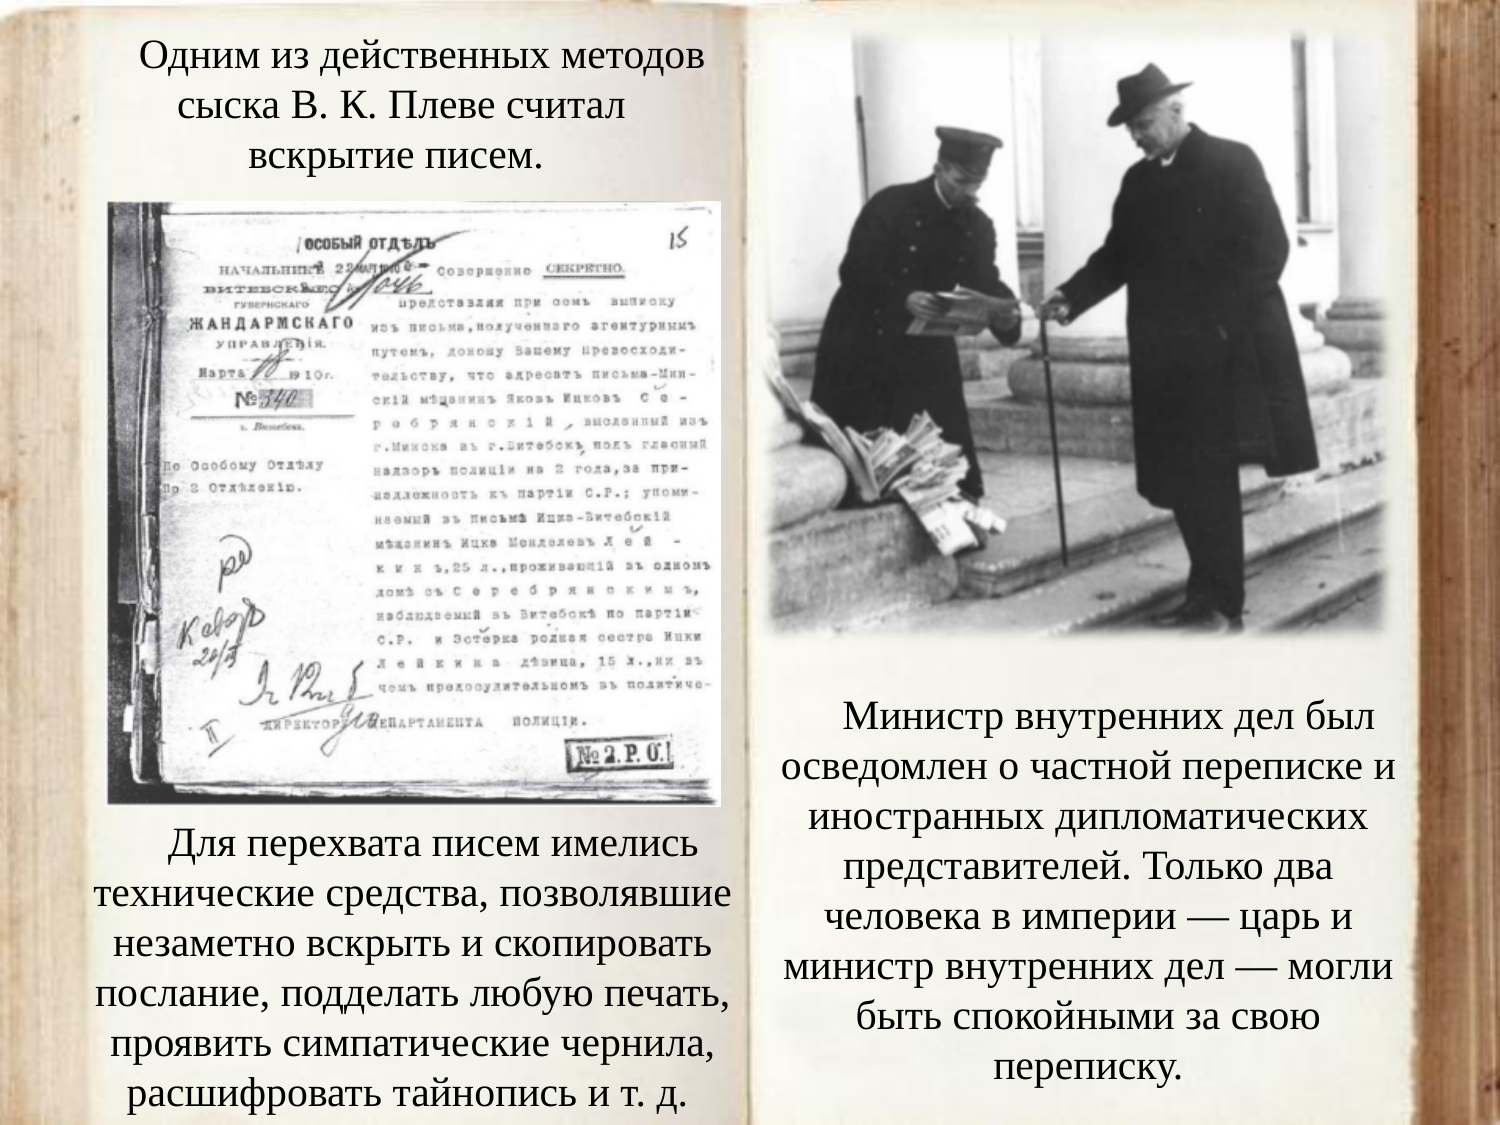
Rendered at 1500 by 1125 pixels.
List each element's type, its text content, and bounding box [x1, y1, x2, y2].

text_box Для перехвата писем имелись технические средства, позволявшие незаметно вскрыть и скопировать послание, подделать любую печать, проявить симпатические чернила, расшифровать тайнопись и т. д. [75, 806, 751, 1122]
picture [0, 0, 1500, 1125]
text_box Одним из действенных методов сыска В. К. Плеве считал вскрытие писем. [76, 19, 727, 184]
text_box Министр внутренних дел был осведомлен о частной переписке и иностранных дипломатических представителей. Только два человека в империи — царь и министр внутренних дел — могли быть спокойными за свою переписку. [753, 680, 1424, 1096]
